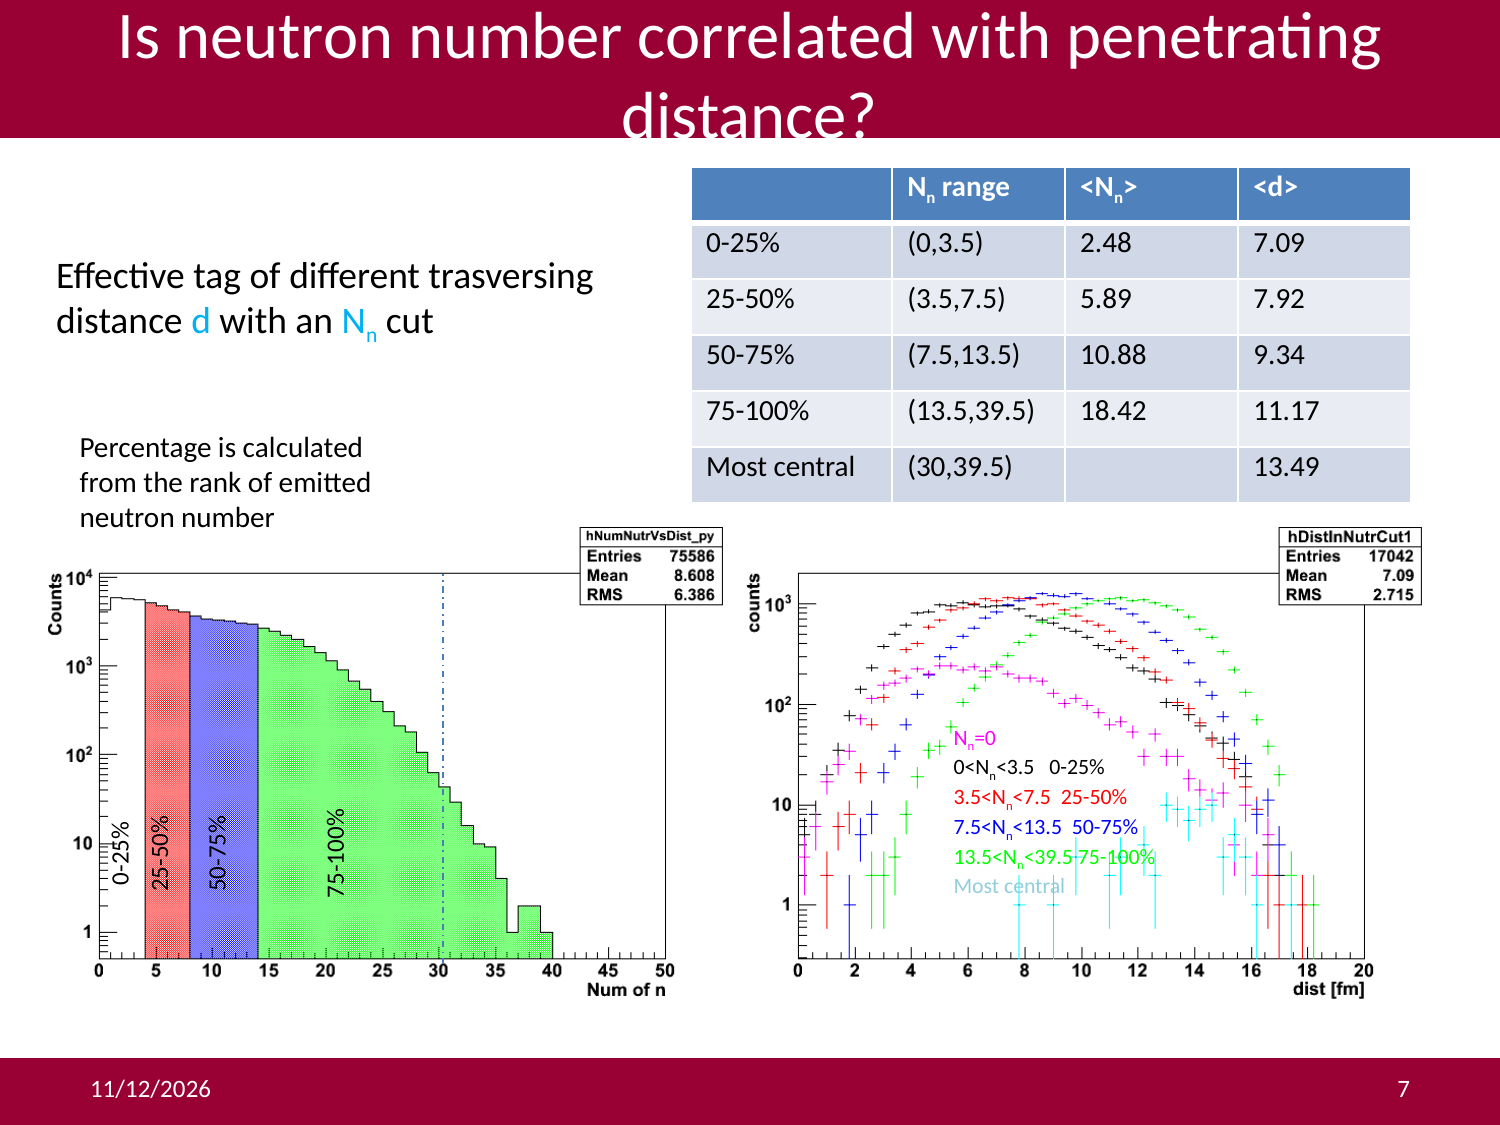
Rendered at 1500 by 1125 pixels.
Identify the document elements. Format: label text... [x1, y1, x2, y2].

table_cell [1066, 448, 1237, 502]
table_cell 25-50% [692, 280, 891, 334]
table_header <d> [1239, 168, 1410, 220]
table_cell 5.89 [1066, 280, 1237, 334]
table_cell (30,39.5) [893, 448, 1064, 502]
table_header [692, 168, 891, 220]
table_cell 9.34 [1239, 336, 1410, 390]
table_header Nn range [893, 168, 1064, 220]
slide_number 7 [1074, 1057, 1425, 1118]
table_cell 7.09 [1239, 226, 1410, 278]
table_cell 75-100% [692, 392, 891, 446]
table_cell 11.17 [1239, 392, 1410, 446]
table_cell 18.42 [1066, 392, 1237, 446]
table_cell (7.5,13.5) [893, 336, 1064, 390]
picture [41, 527, 728, 999]
table_cell (3.5,7.5) [893, 280, 1064, 334]
table_cell 2.48 [1066, 226, 1237, 278]
table_cell Most central [692, 448, 891, 502]
table_cell 13.49 [1239, 448, 1410, 502]
text_box Effective tag of different trasversing distance d with an Nn cut [41, 243, 621, 355]
title Is neutron number correlated with penetrating distance? [75, 7, 1425, 138]
text_box Percentage is calculated from the rank of emitted neutron number [64, 420, 408, 525]
table_cell 50-75% [692, 336, 891, 390]
table_header <Nn> [1066, 168, 1237, 220]
table_cell 10.88 [1066, 336, 1237, 390]
table_cell 0-25% [692, 226, 891, 278]
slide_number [75, 1057, 425, 1118]
table_cell 7.92 [1239, 280, 1410, 334]
picture [737, 525, 1428, 1000]
table_cell (0,3.5) [893, 226, 1064, 278]
table_cell (13.5,39.5) [893, 392, 1064, 446]
